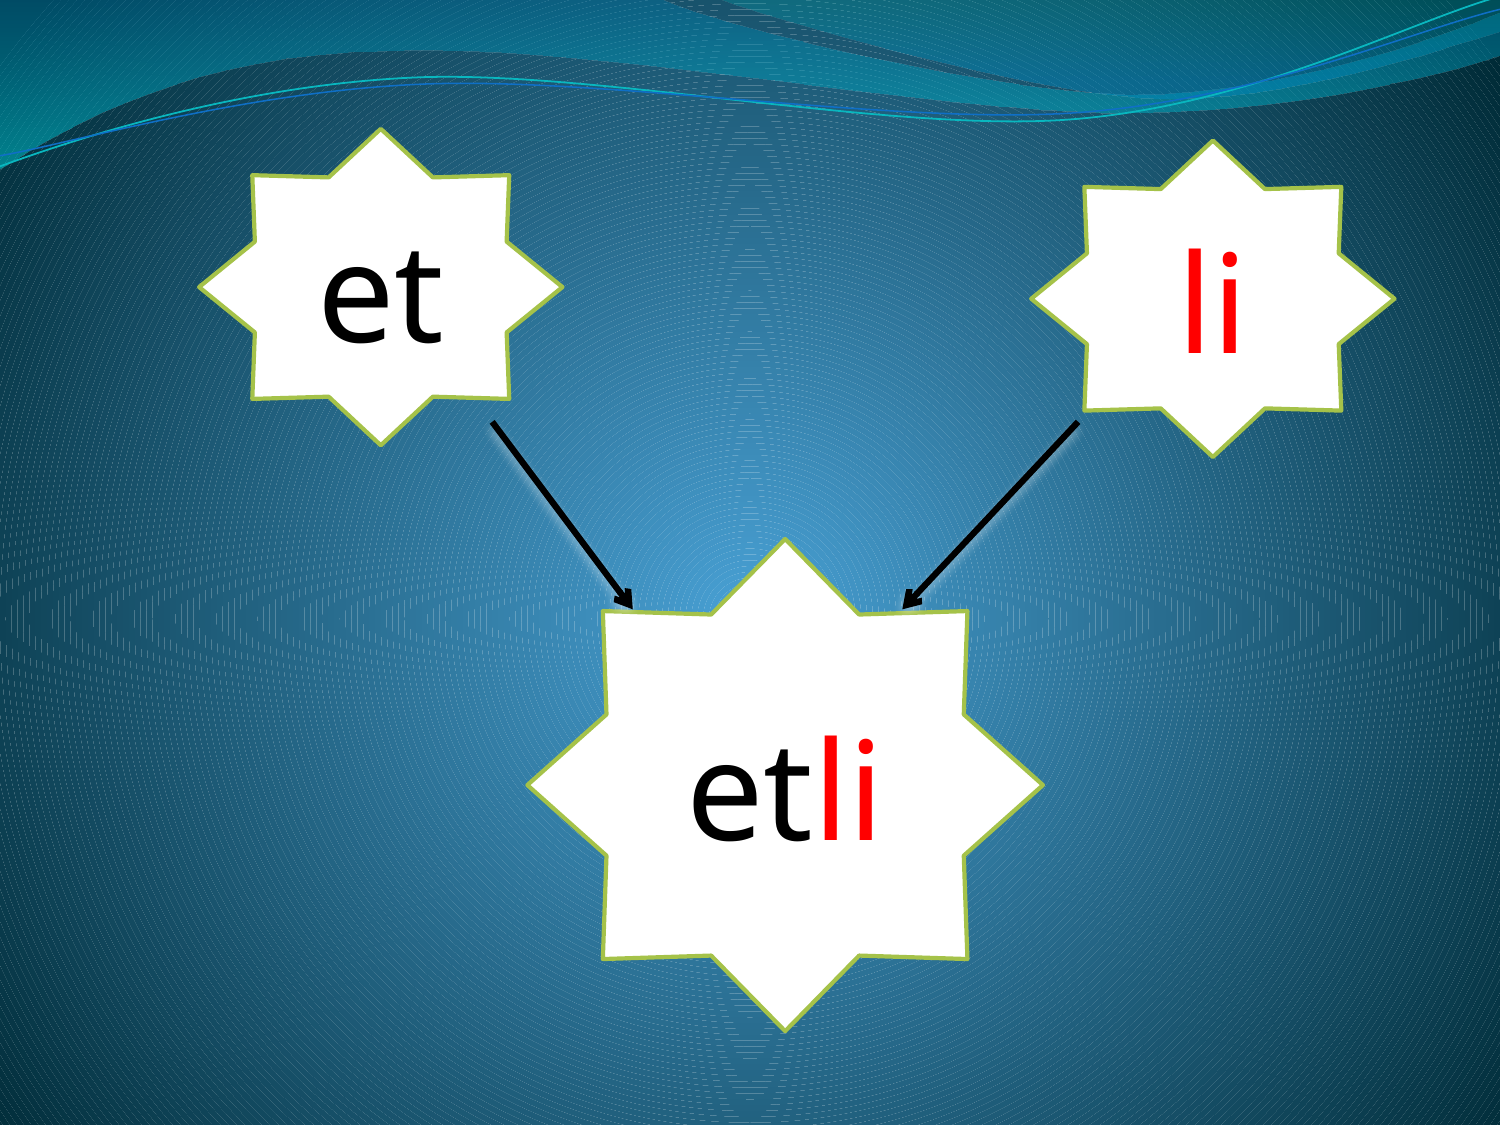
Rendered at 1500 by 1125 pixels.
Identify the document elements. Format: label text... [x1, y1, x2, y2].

text_box etli [525, 536, 1046, 1034]
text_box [468, 445, 657, 587]
text_box la [610, 609, 637, 618]
text_box et [197, 127, 565, 447]
text_box li [1029, 139, 1397, 459]
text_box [896, 427, 1085, 604]
